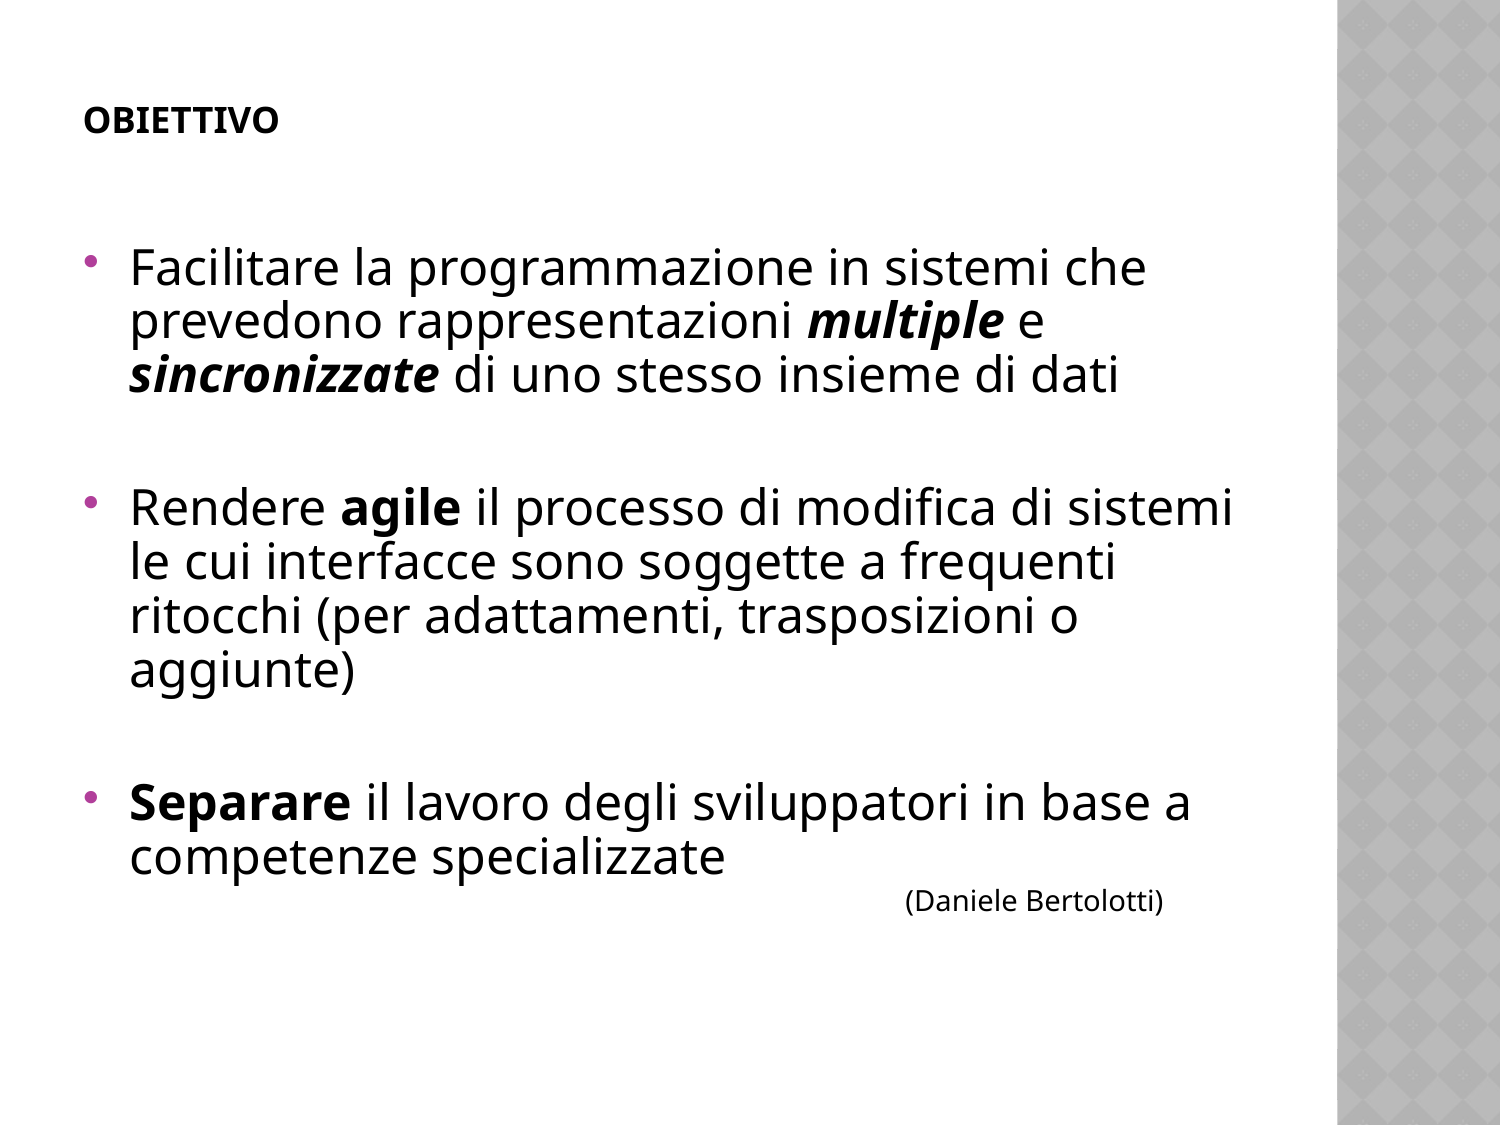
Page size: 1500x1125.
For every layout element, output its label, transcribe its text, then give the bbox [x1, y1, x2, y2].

text_box (Daniele Bertolotti) [890, 875, 1313, 925]
title OBIETTIVO [75, 52, 1263, 141]
text_box Facilitare la programmazione in sistemi che prevedono rappresentazioni multiple e sincronizzate di uno stesso insieme di dati Rendere agile il processo di modifica di sistemi le cui interfacce sono soggette a frequenti ritocchi (per adattamenti, trasposizioni o aggiunte) Separare il lavoro degli sviluppatori in base a competenze specializzate [70, 234, 1261, 914]
